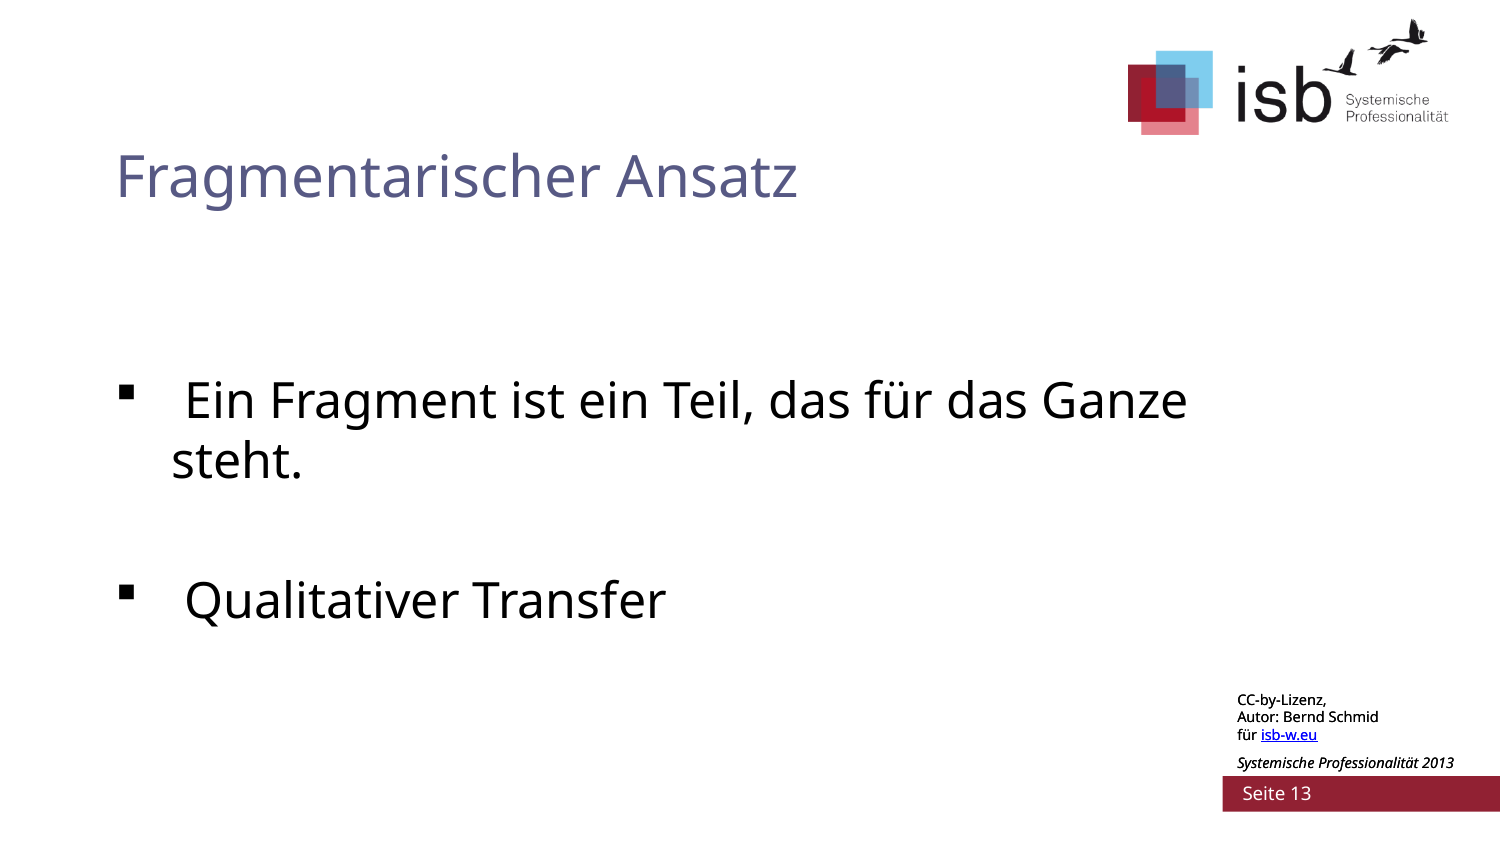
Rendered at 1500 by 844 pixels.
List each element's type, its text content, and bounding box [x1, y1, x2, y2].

list Ein Fragment ist ein Teil, das für das Ganze steht. Qualitativer Transfer [100, 185, 1223, 812]
title Fragmentarischer Ansatz [100, 67, 1223, 185]
picture [1128, 14, 1461, 139]
text_box CC-by-Lizenz, Autor: Bernd Schmid für isb-w.eu Systemische Professionalität 2013 [1222, 543, 1500, 844]
